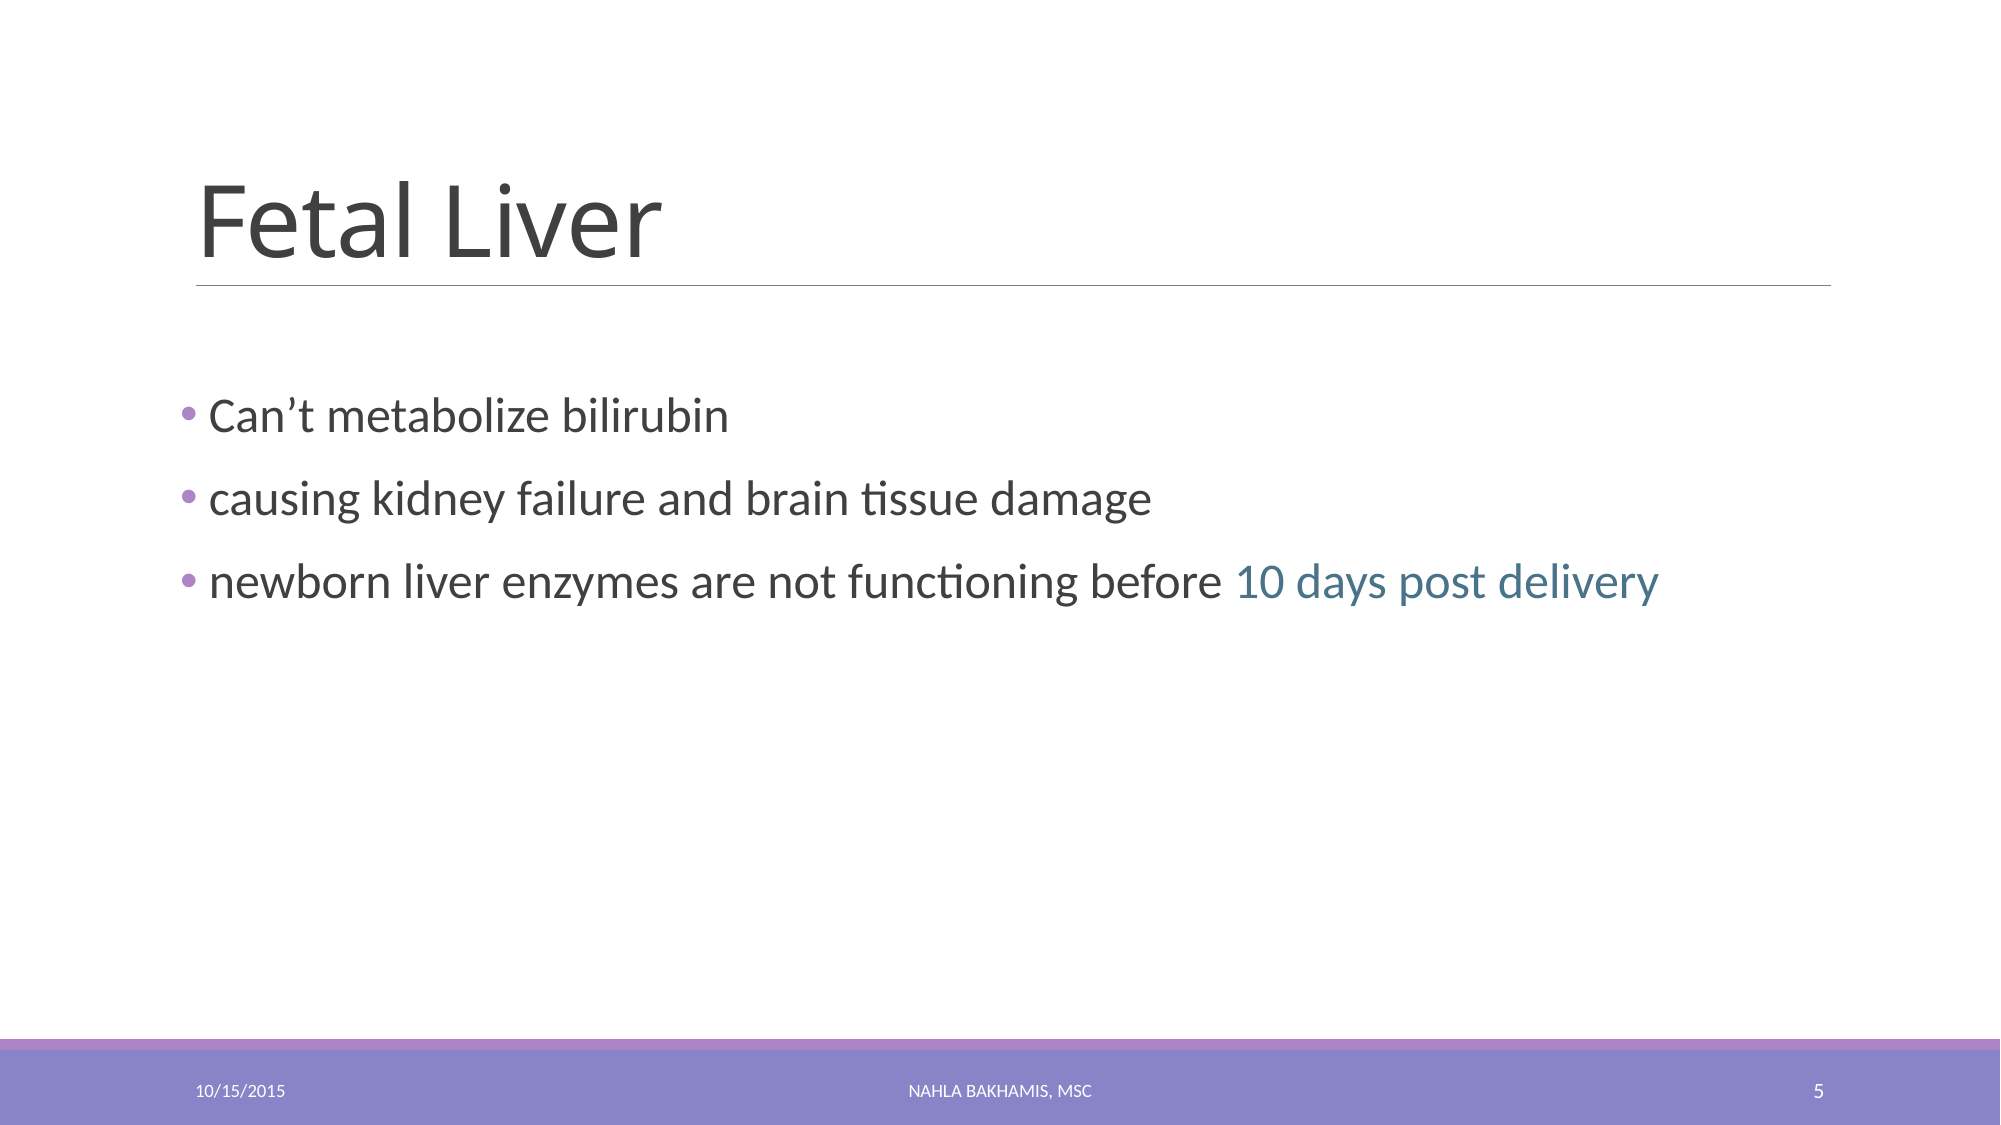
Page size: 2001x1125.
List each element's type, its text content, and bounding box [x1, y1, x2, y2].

title Fetal Liver [180, 47, 1830, 285]
footer NAHLA BAKHAMIS, MSc [604, 1059, 1396, 1120]
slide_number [180, 1059, 586, 1120]
list Can’t metabolize bilirubin causing kidney failure and brain tissue damage newborn liver enzymes are not functioning before 10 days post delivery [180, 302, 1830, 963]
slide_number 5 [1624, 1059, 1840, 1120]
